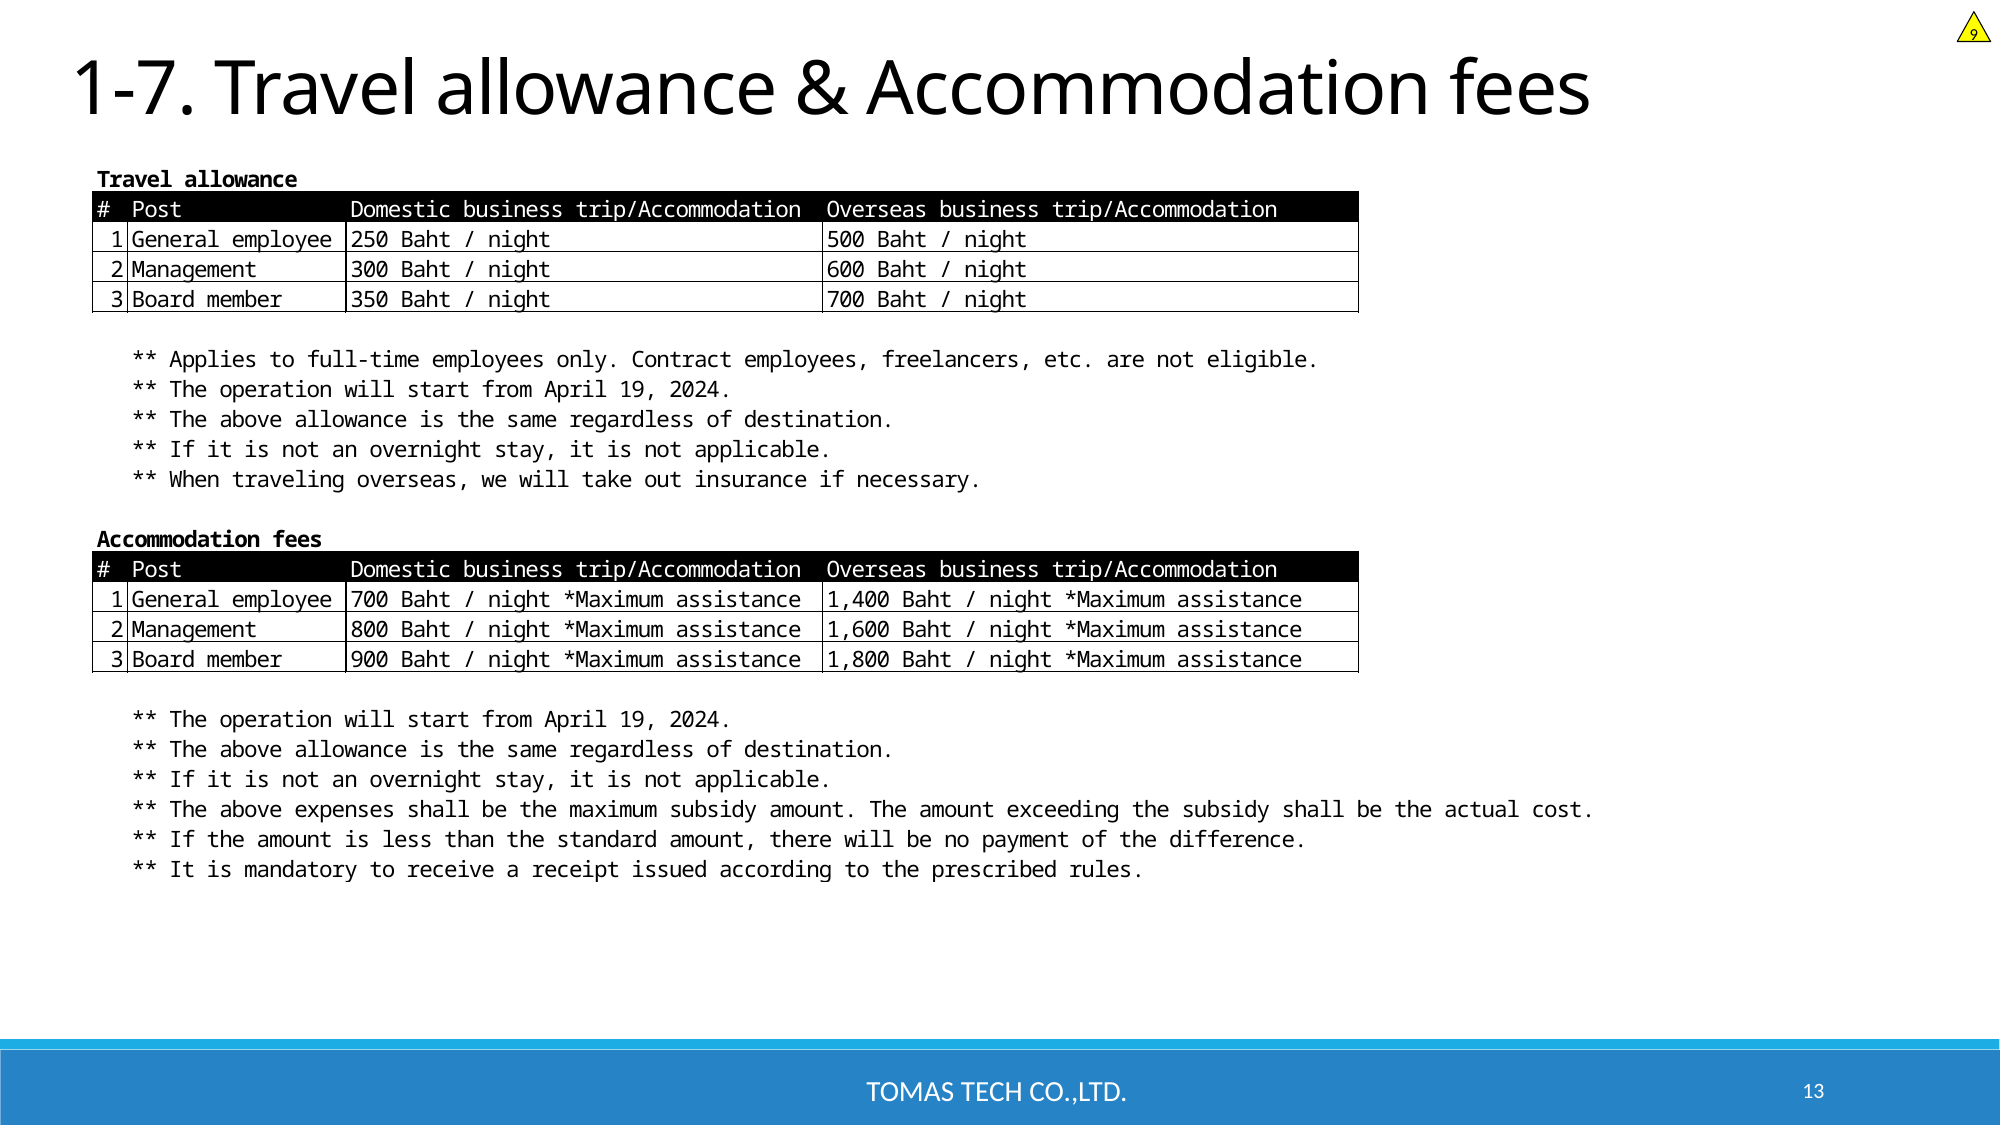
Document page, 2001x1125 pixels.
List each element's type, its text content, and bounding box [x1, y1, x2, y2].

text_box 1-7. Travel allowance & Accommodation fees [55, 27, 1945, 137]
slide_number 13 [1624, 1059, 1840, 1120]
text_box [91, 160, 1654, 884]
text_box 9 [1956, 10, 1992, 43]
footer TOMAS TECH CO.,LTD. [604, 1059, 1396, 1120]
